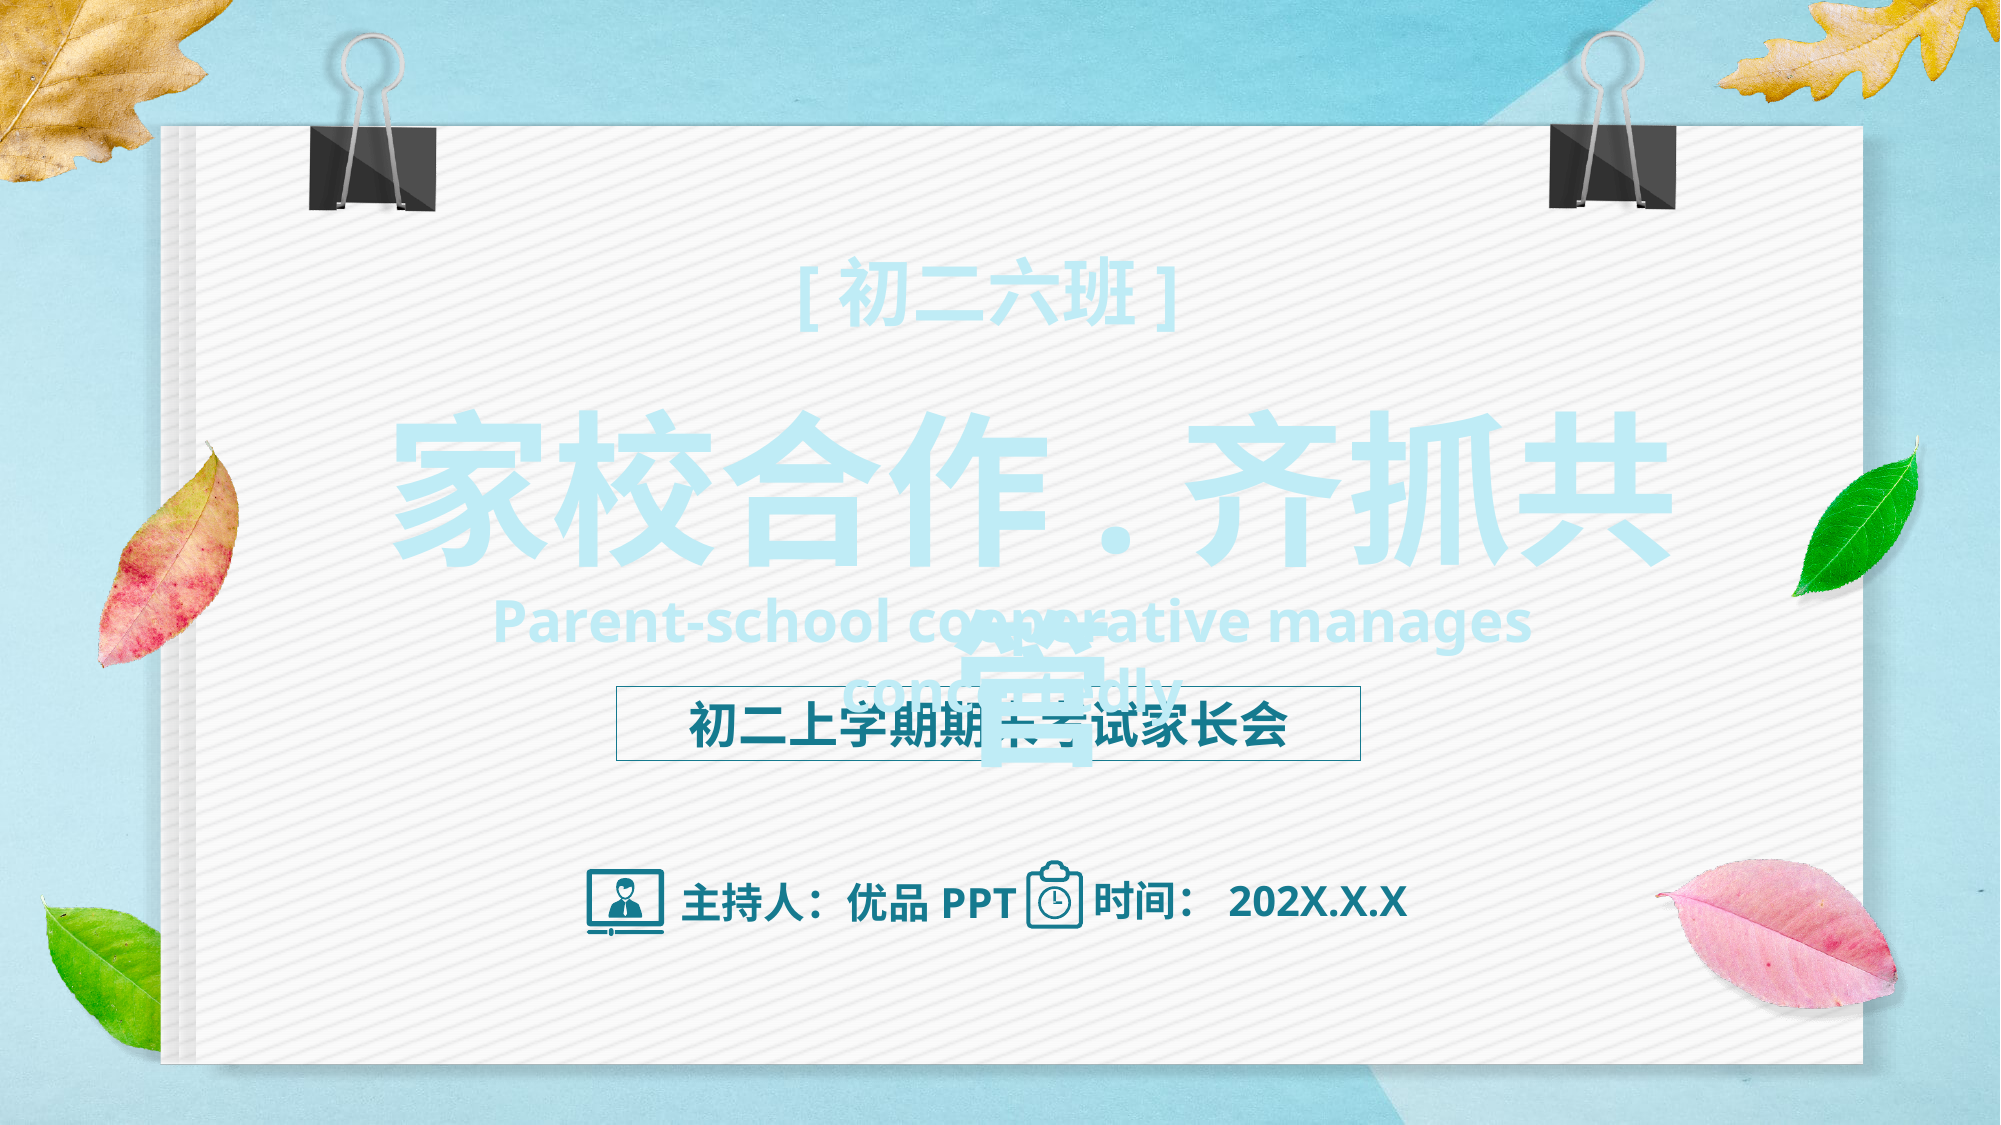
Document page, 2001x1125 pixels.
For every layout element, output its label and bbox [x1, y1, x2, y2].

text_box [586, 869, 1034, 937]
picture [0, 0, 2000, 1125]
text_box [139, 23, 1904, 1084]
text_box [1026, 860, 1418, 933]
